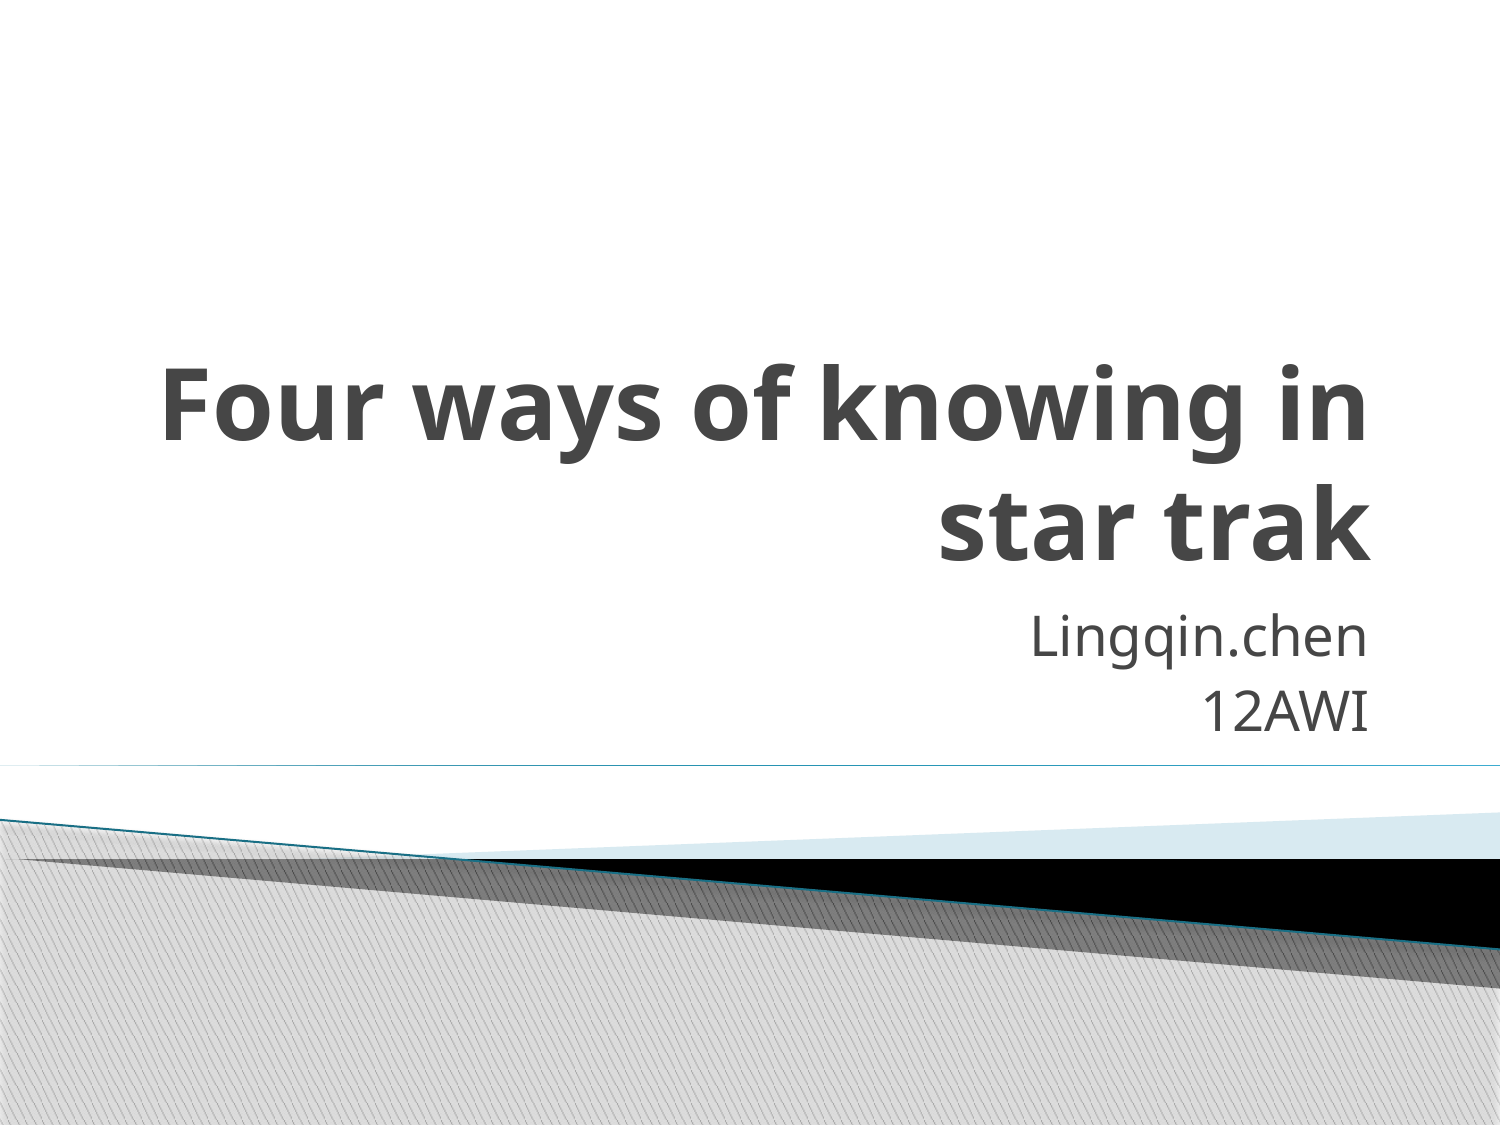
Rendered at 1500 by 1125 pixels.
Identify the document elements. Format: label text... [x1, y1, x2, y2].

title Four ways of knowing in star trak [112, 287, 1388, 588]
picture [5, 859, 1500, 989]
subtitle Lingqin.chen 12AWI [112, 592, 1388, 790]
